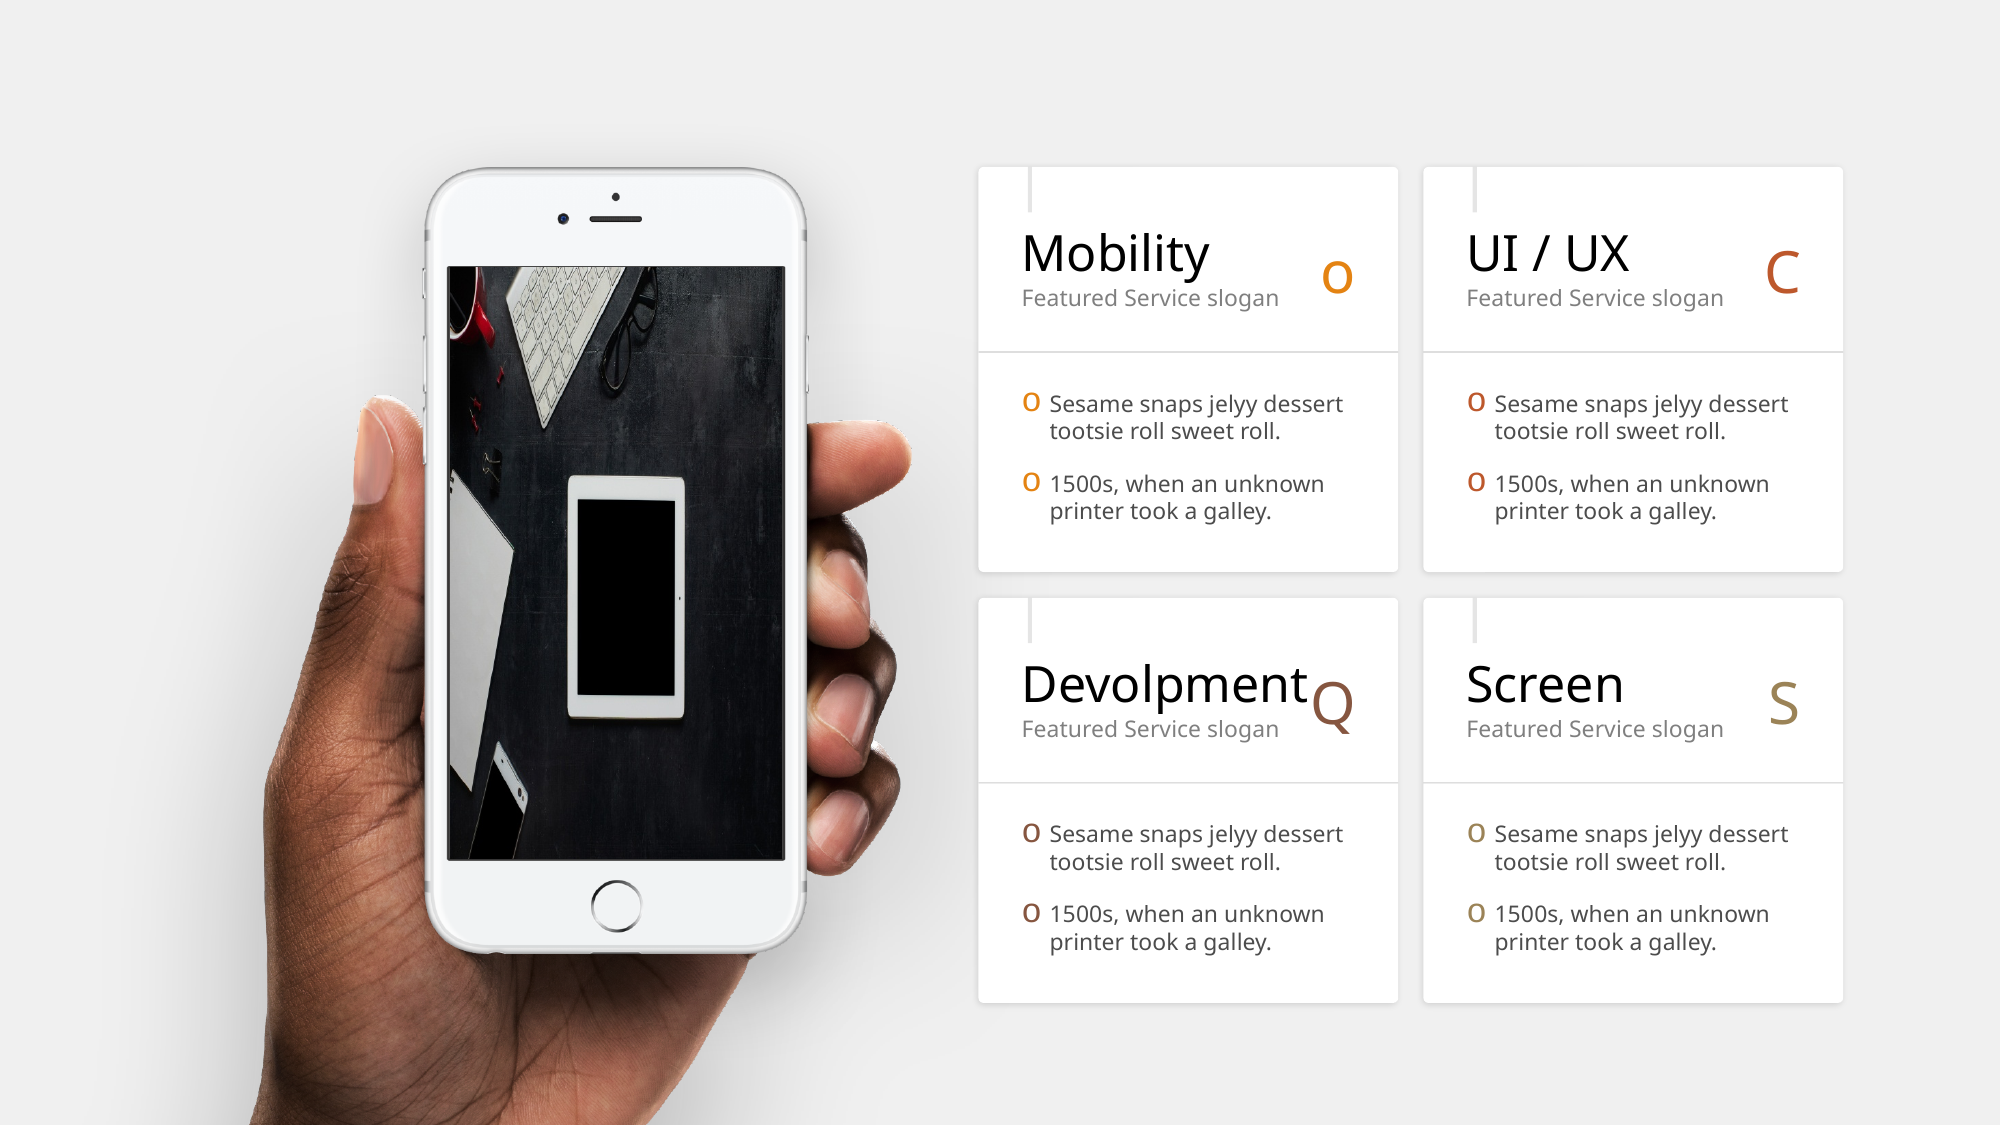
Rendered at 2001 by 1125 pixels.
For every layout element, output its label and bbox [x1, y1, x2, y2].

text_box [978, 166, 1399, 572]
text_box [1423, 597, 1844, 1003]
text_box [978, 597, 1399, 1003]
text_box [1423, 166, 1844, 572]
picture [89, 0, 1150, 1125]
